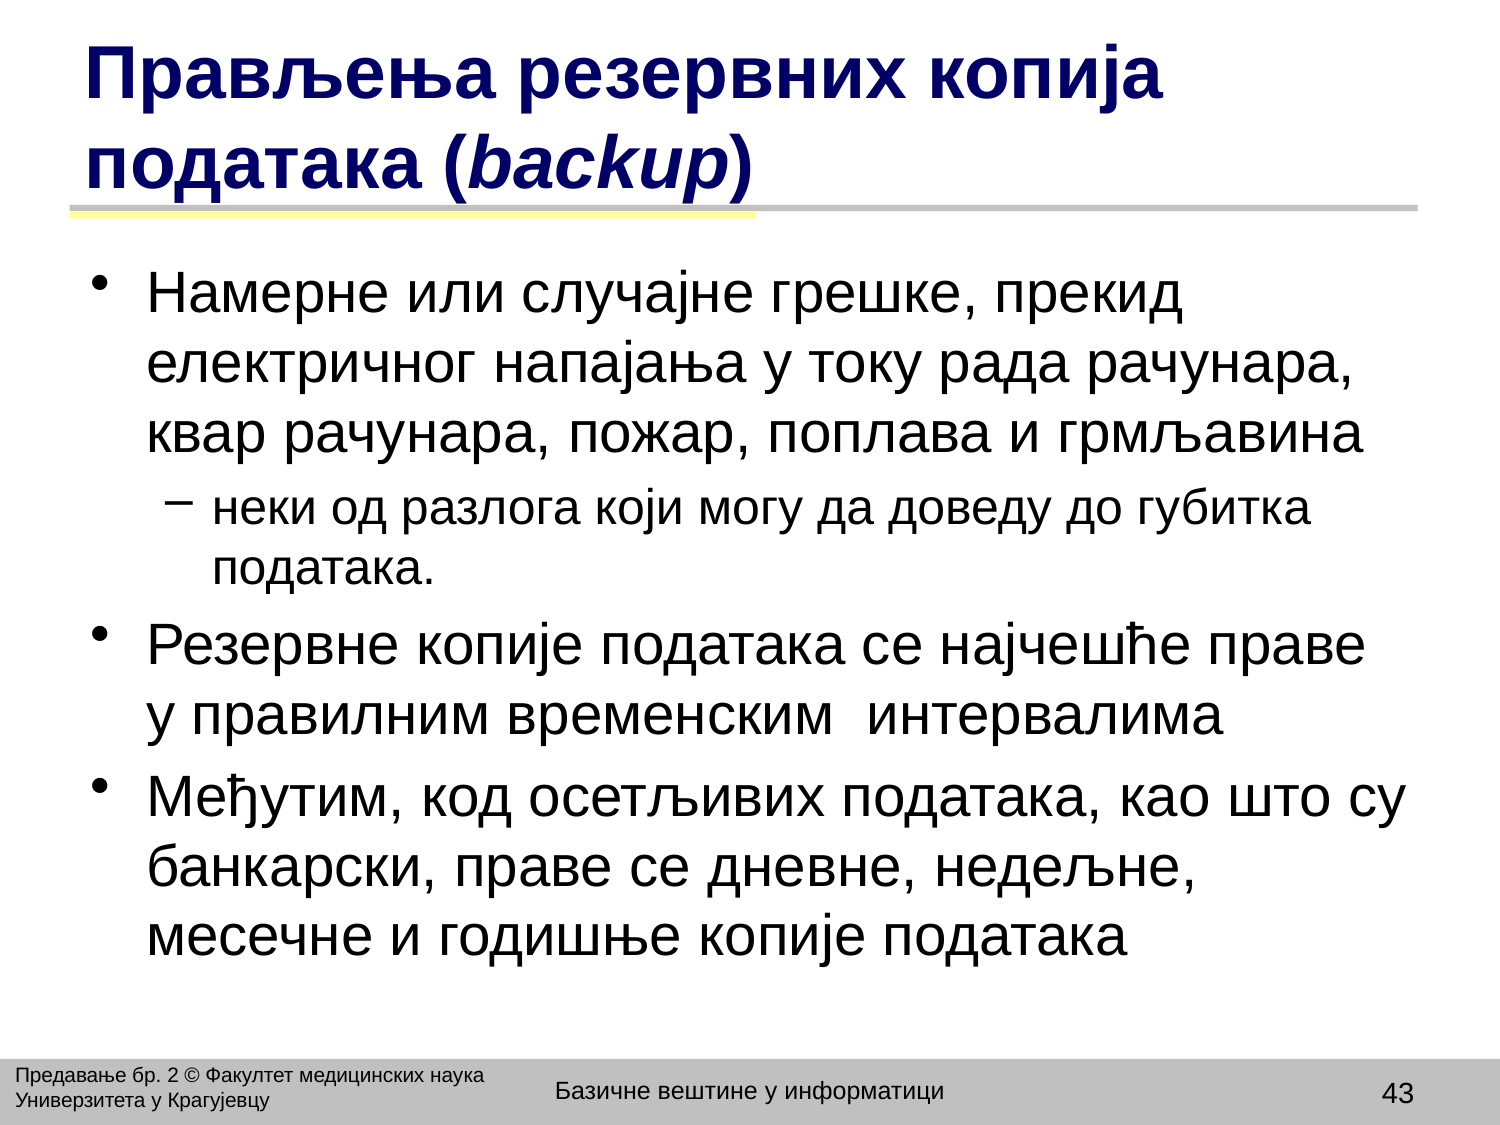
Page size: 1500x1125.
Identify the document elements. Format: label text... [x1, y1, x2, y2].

slide_number 43 [1079, 1066, 1430, 1125]
title Прављења резервних копија података (backup) [69, 19, 1426, 208]
footer Базичне вештине у информатици [512, 1066, 988, 1125]
list Намерне или случајне грешке, прекид електричног напајања у току рада рачунара, квар рачунара, пожар, поплава и грмљавина неки од разлога који могу да доведу до губитка података. Резервне копије података се најчешће праве у правилним временским интервалима Међутим, код осетљивих података, као што су банкарски, праве се дневне, недељне, месечне и годишње копије података [74, 246, 1426, 1023]
slide_number Предавање бр. 2 © Факултет медицинских наука Универзитета у Крагујевцу [0, 1053, 607, 1108]
